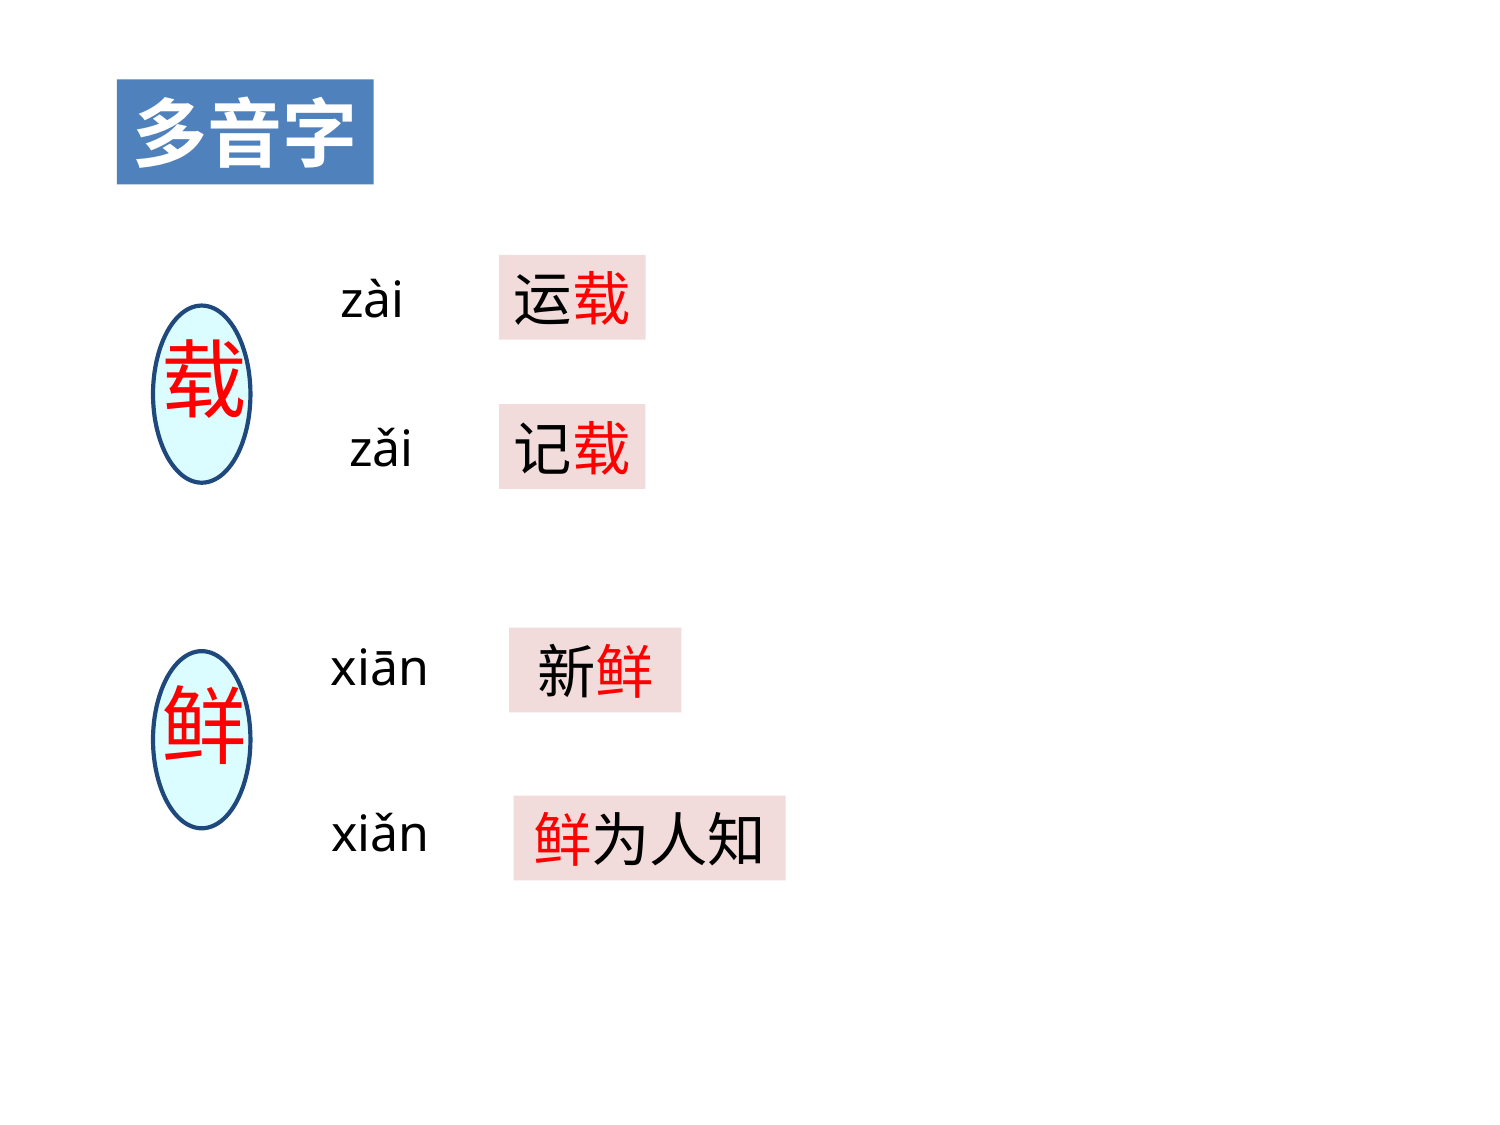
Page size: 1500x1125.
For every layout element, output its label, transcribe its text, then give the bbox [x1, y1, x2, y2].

text_box 运载 [498, 254, 646, 340]
text_box 多音字 [116, 79, 374, 185]
text_box xiǎn [320, 795, 442, 867]
text_box 鲜为人知 [513, 795, 786, 881]
text_box zài [329, 261, 498, 333]
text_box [149, 650, 251, 829]
text_box xiān [319, 630, 462, 702]
text_box 新鲜 [509, 627, 682, 713]
text_box 记载 [499, 404, 646, 489]
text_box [149, 305, 251, 483]
text_box zǎi [337, 410, 426, 483]
